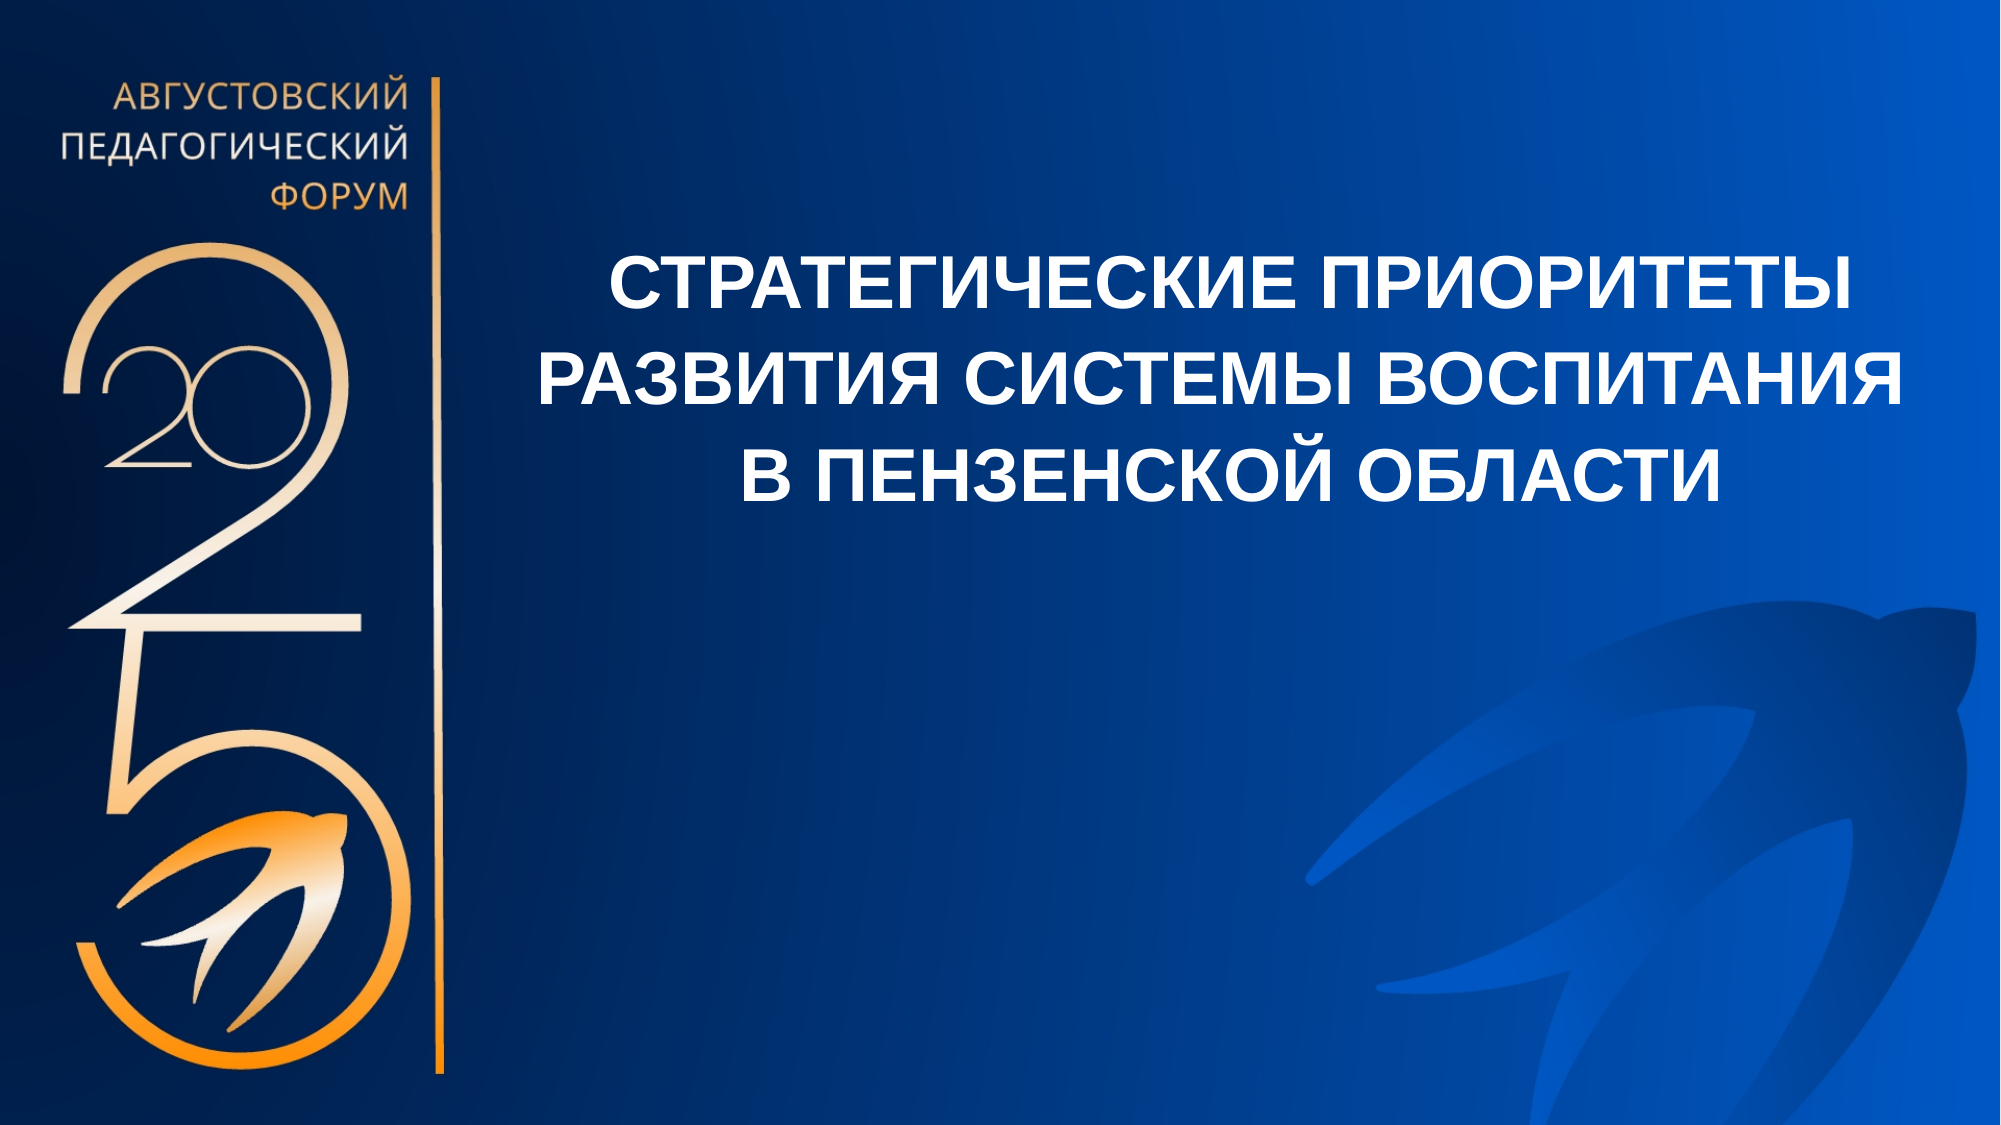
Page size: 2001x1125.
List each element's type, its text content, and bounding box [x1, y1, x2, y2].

text_box СТРАТЕГИЧЕСКИЕ ПРИОРИТЕТЫ РАЗВИТИЯ СИСТЕМЫ ВОСПИТАНИЯ В ПЕНЗЕНСКОЙ ОБЛАСТИ [125, 219, 2000, 1112]
picture [0, 0, 2001, 1125]
